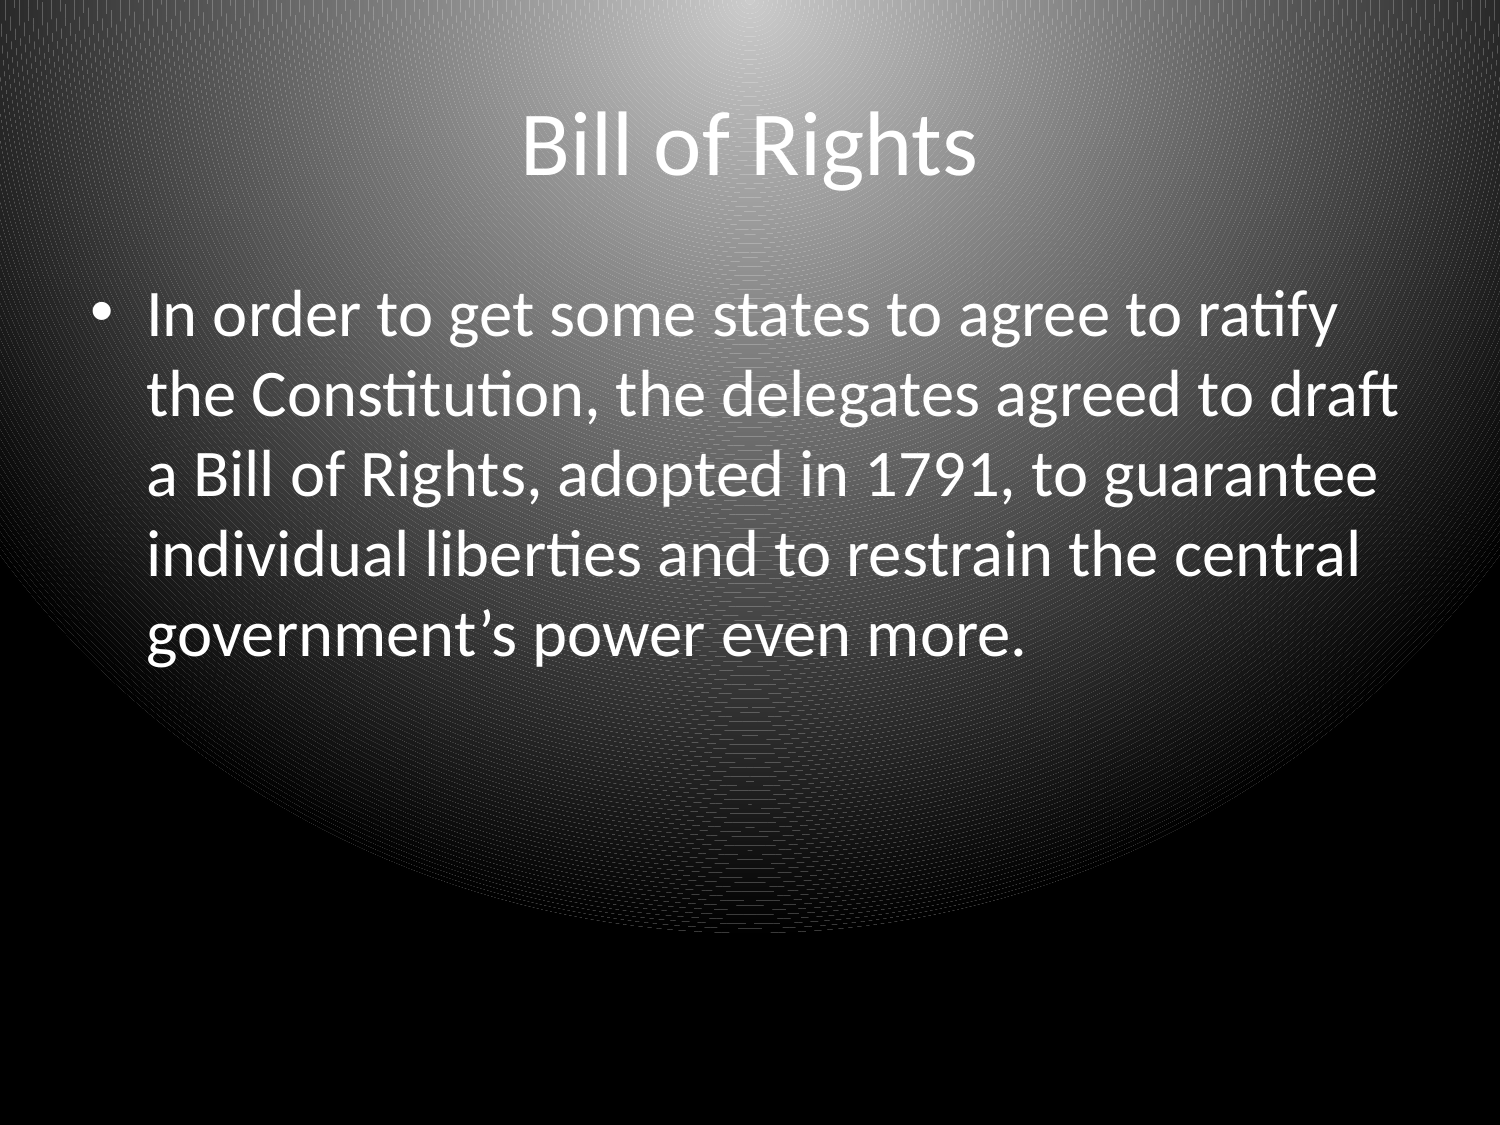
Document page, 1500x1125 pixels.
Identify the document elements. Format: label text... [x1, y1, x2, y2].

list In order to get some states to agree to ratify the Constitution, the delegates agreed to draft a Bill of Rights, adopted in 1791, to guarantee individual liberties and to restrain the central government’s power even more. [75, 262, 1425, 1005]
title Bill of Rights [75, 45, 1425, 233]
